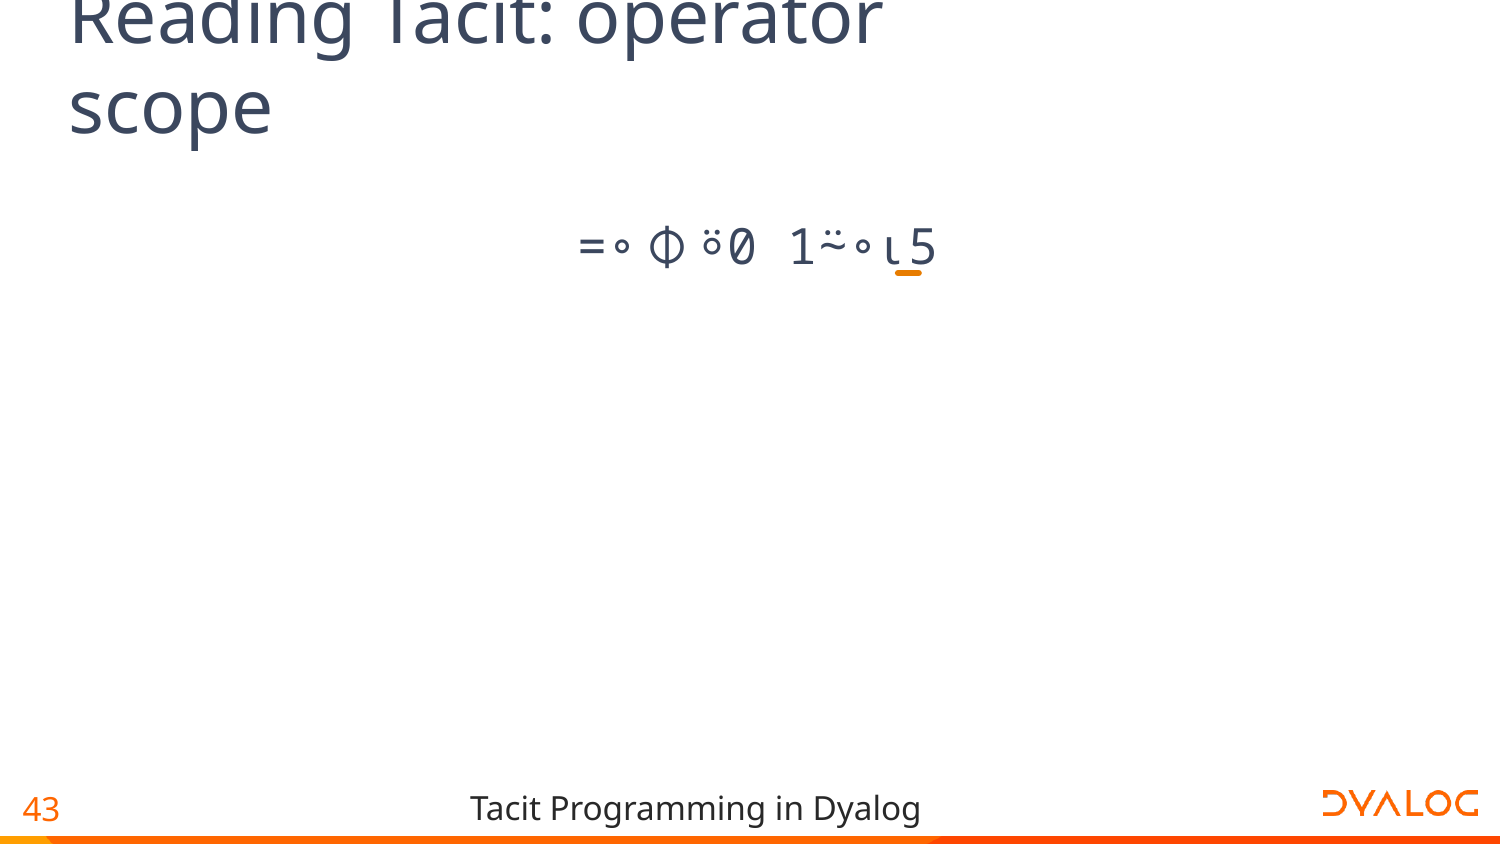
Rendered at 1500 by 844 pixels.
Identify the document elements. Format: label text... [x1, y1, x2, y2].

picture [1323, 790, 1478, 816]
list =∘⌽⍤0 1⍨∘⍳5 [53, 207, 1463, 740]
picture [0, 836, 1500, 844]
title Reading Tacit: operator scope [53, 43, 1121, 157]
